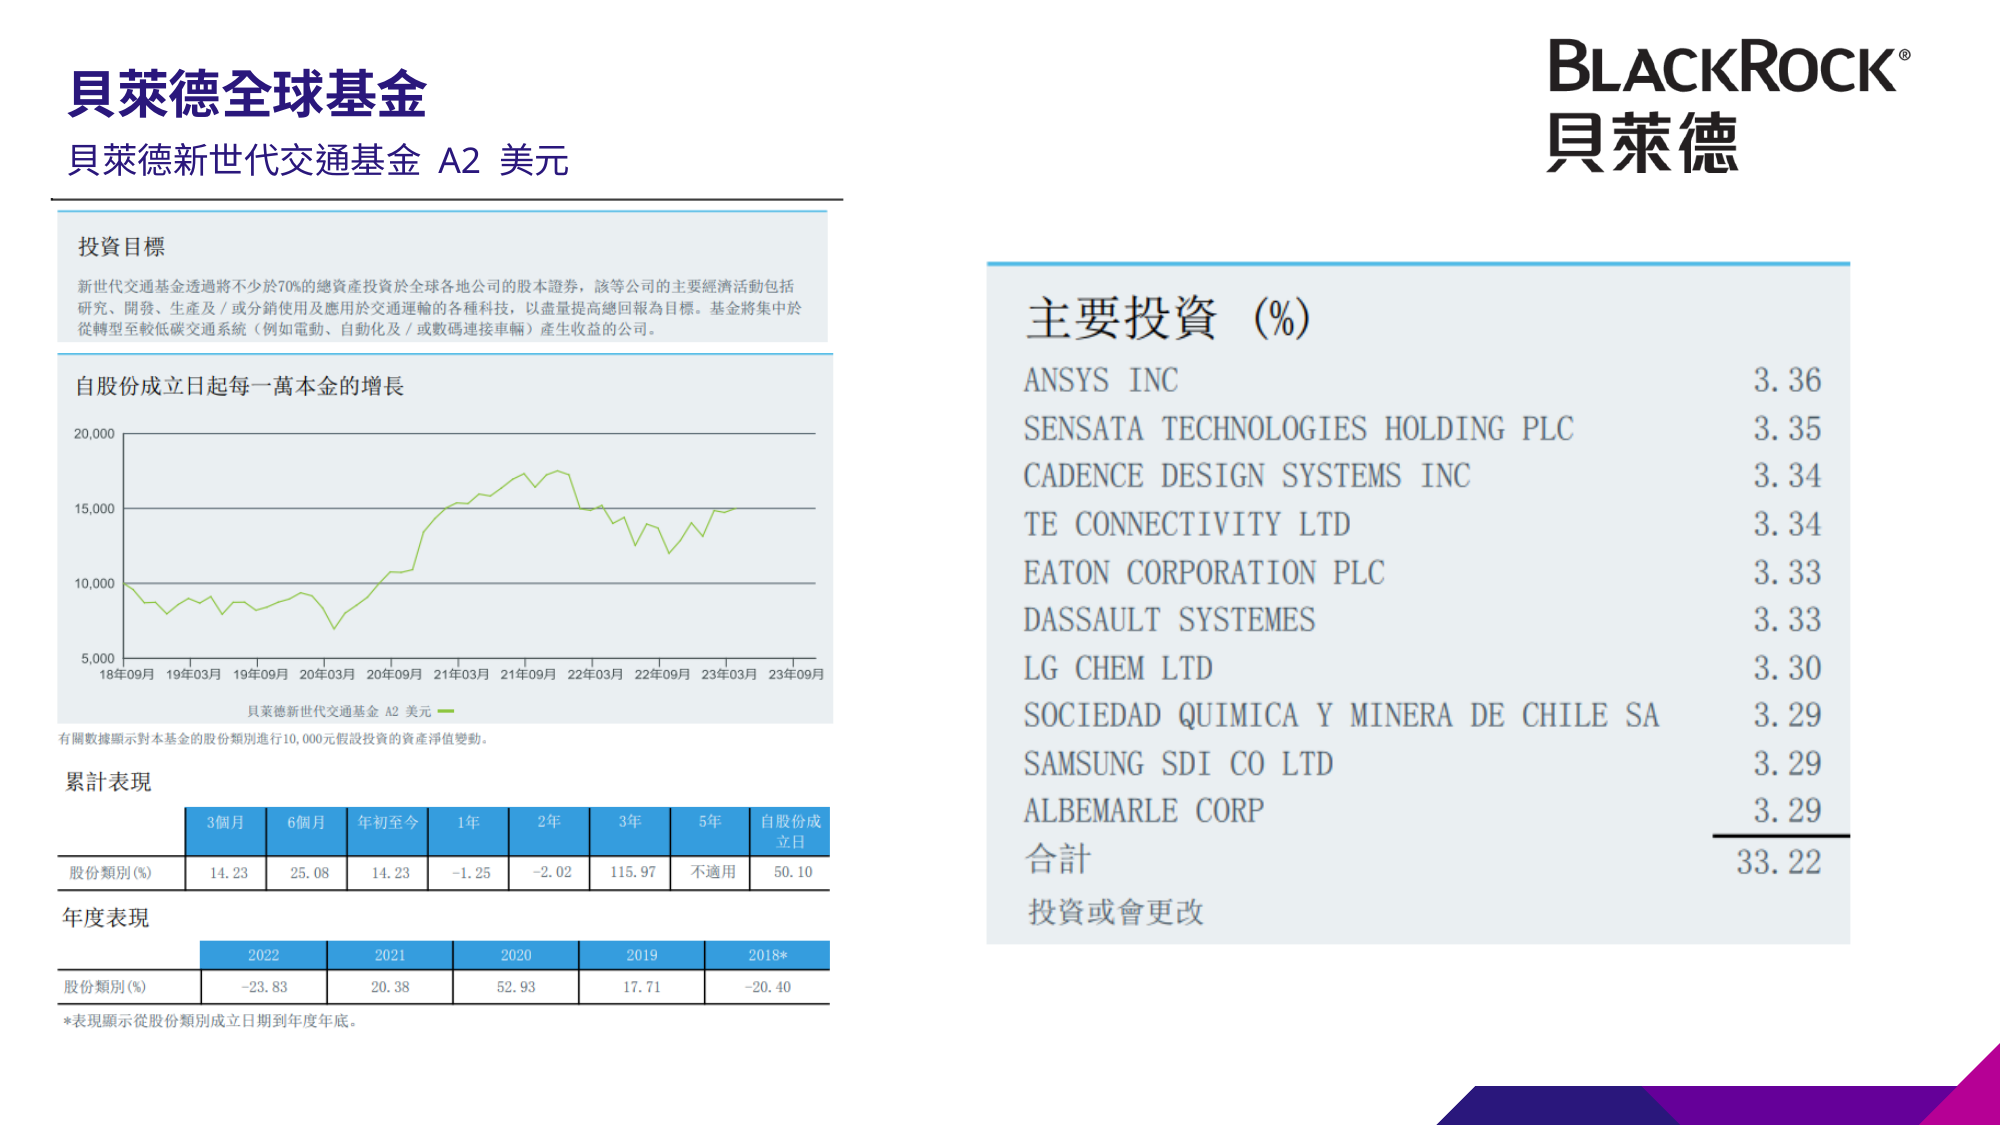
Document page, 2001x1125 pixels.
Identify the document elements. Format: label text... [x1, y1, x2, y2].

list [49, 198, 844, 1043]
picture [974, 238, 1877, 984]
subtitle 貝萊德新世代交通基金 A2 美元 [52, 128, 1515, 197]
title 貝萊德全球基金 [50, 50, 1515, 145]
slide_number 28 [1500, 1042, 1950, 1103]
picture [1515, 15, 1953, 199]
